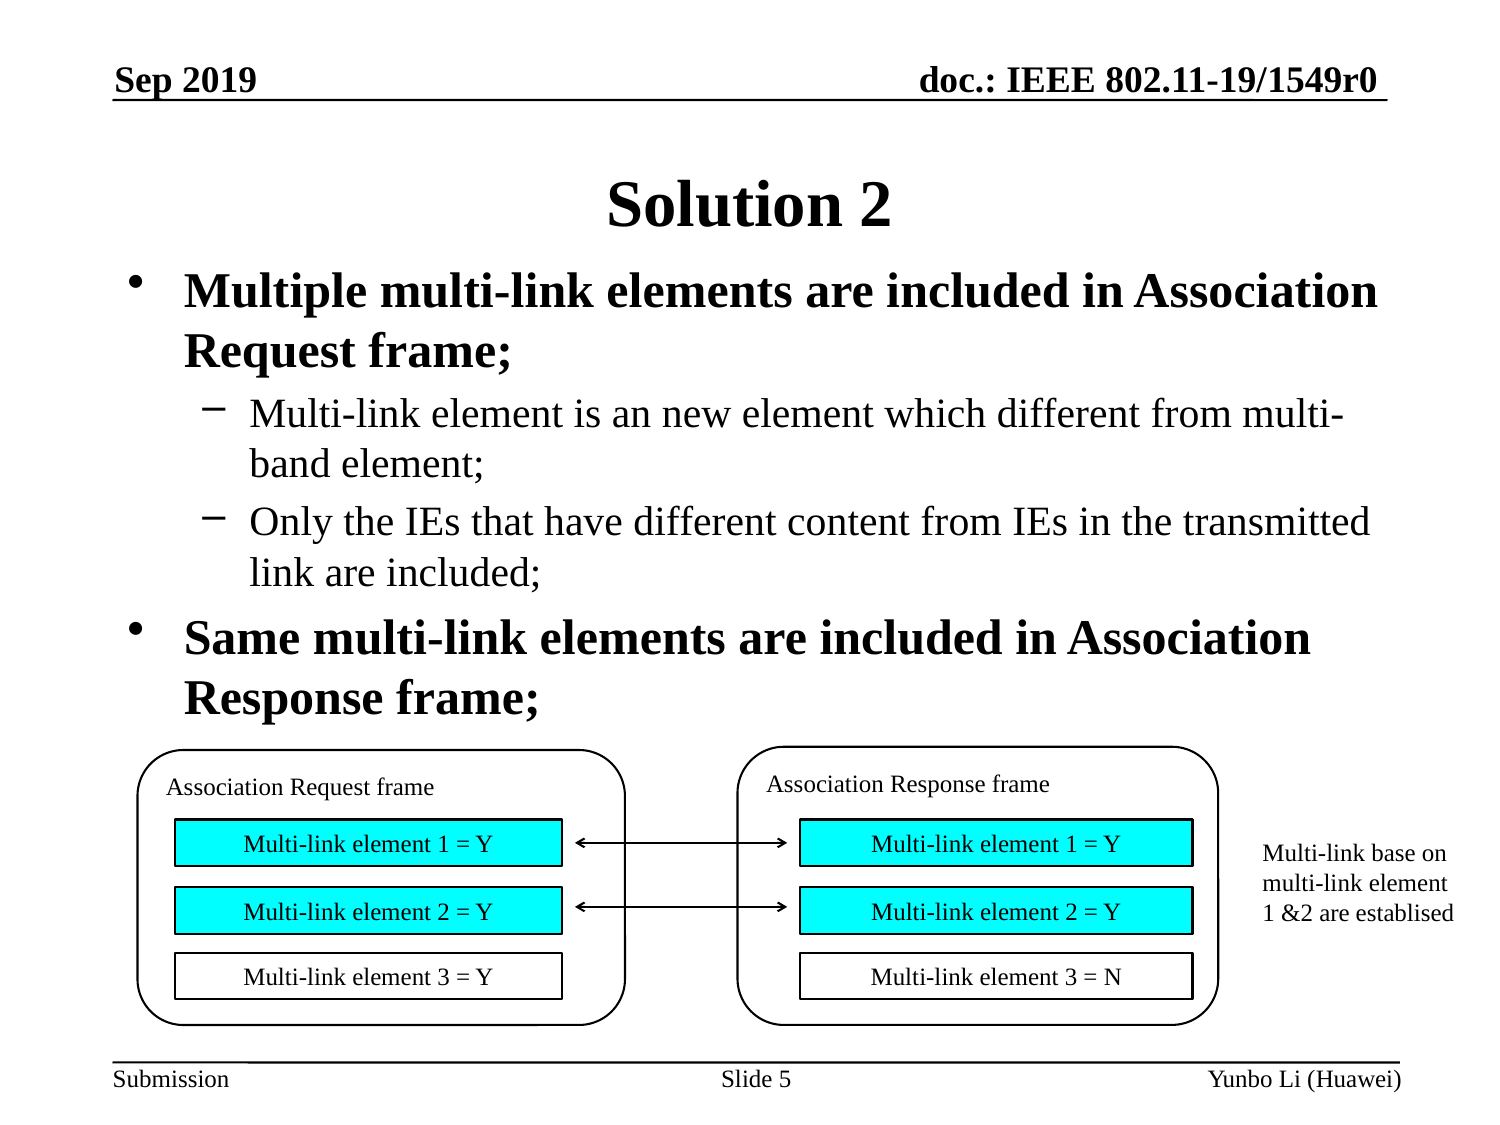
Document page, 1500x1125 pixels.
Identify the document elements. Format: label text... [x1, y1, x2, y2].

text_box Multi-link element 2 = Y [174, 887, 563, 934]
text_box Association Response frame [737, 750, 1219, 1025]
text_box Multi-link element 3 = N [800, 952, 1193, 1000]
text_box Multi-link element 1 = Y [800, 819, 1193, 866]
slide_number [114, 54, 259, 101]
text_box Multi-link base on multi-link element 1 &2 are establised [1247, 828, 1473, 934]
text_box Association Request frame [137, 750, 625, 1026]
footer Yunbo Li (Huawei) [1204, 1061, 1402, 1093]
title Solution 2 [112, 112, 1388, 288]
text_box Multi-link element 1 = Y [174, 819, 563, 866]
text_box Multi-link element 3 = Y [174, 952, 563, 1000]
list Multiple multi-link elements are included in Association Request frame; Multi-link element is an new element which different from multi-band element; Only the IEs that have different content from IEs in the transmitted link are included; Same multi-link elements are included in Association Response frame; [112, 249, 1438, 750]
slide_number Slide 5 [712, 1061, 800, 1093]
text_box Multi-link element 2 = Y [800, 887, 1193, 934]
